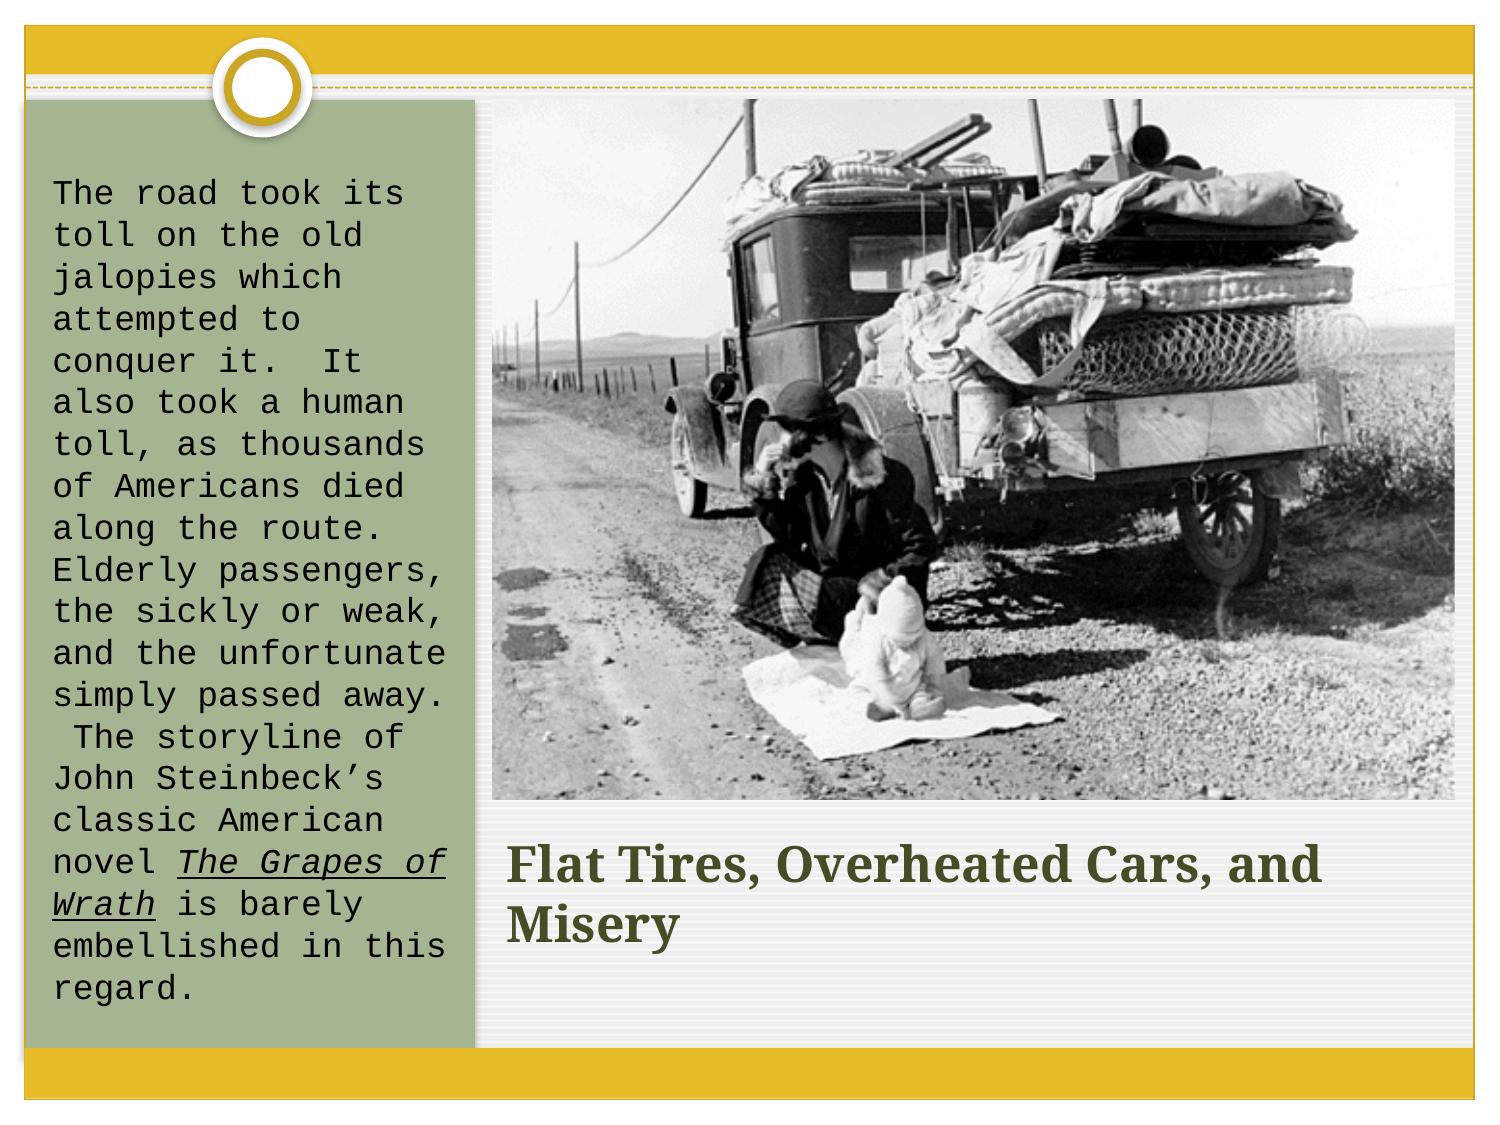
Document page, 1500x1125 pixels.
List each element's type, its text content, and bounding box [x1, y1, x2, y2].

title Flat Tires, Overheated Cars, and Misery [492, 825, 1455, 1025]
list The road took its toll on the old jalopies which attempted to conquer it. It also took a human toll, as thousands of Americans died along the route. Elderly passengers, the sickly or weak, and the unfortunate simply passed away. The storyline of John Steinbeck’s classic American novel The Grapes of Wrath is barely embellished in this regard. [37, 162, 463, 1025]
picture [491, 99, 1455, 801]
